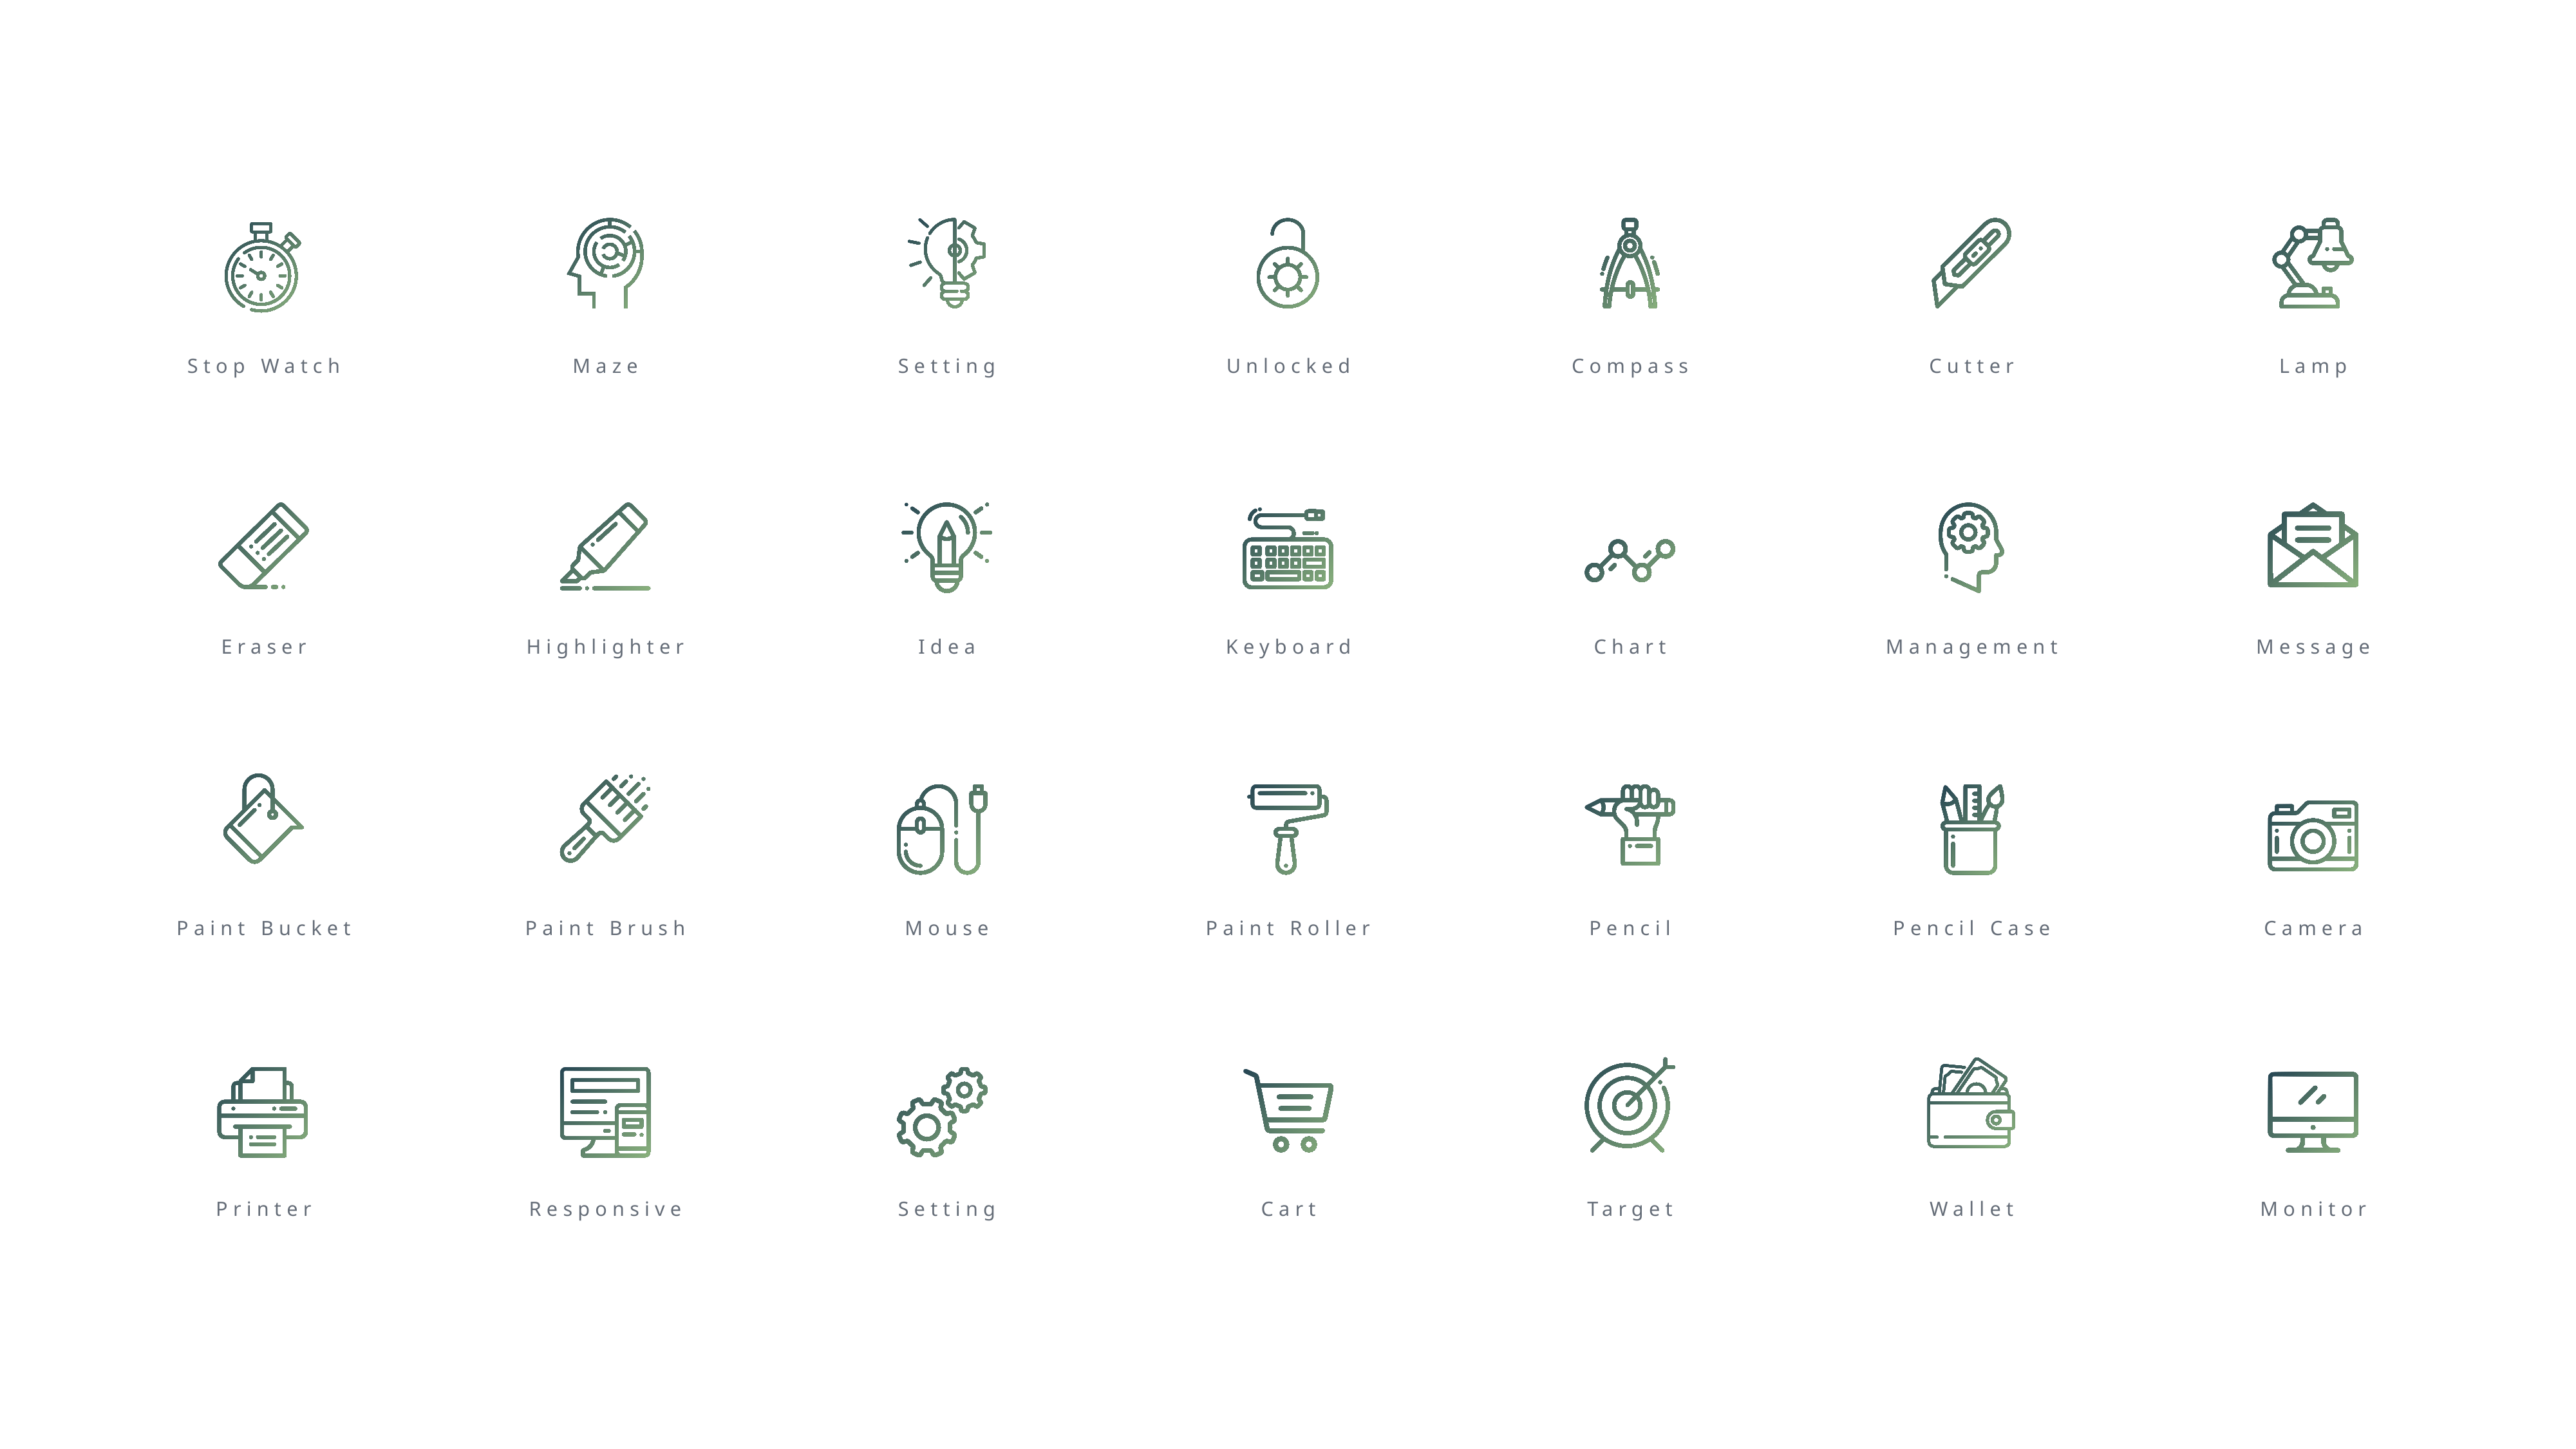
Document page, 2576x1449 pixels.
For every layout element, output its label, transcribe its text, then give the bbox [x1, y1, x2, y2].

text_box [2268, 800, 2358, 871]
text_box [599, 230, 644, 308]
text_box [910, 551, 920, 559]
text_box [2268, 502, 2358, 587]
text_box [973, 506, 983, 515]
text_box Wallet [1870, 1191, 2073, 1225]
text_box [634, 792, 646, 804]
text_box Paint Bucket [162, 911, 365, 944]
text_box [1273, 1136, 1290, 1153]
text_box [629, 774, 633, 779]
text_box [1584, 1057, 1675, 1153]
text_box Target [1528, 1191, 1732, 1225]
text_box [924, 218, 970, 308]
text_box [1248, 508, 1257, 521]
text_box [908, 240, 921, 245]
text_box [641, 777, 646, 781]
text_box Keyboard [1187, 629, 1390, 663]
text_box [1243, 509, 1333, 589]
text_box Setting [845, 348, 1048, 382]
text_box Message [2212, 629, 2415, 663]
text_box [217, 1067, 308, 1158]
text_box [567, 218, 632, 308]
text_box Paint Roller [1174, 911, 1402, 944]
text_box [917, 502, 977, 593]
text_box Idea [845, 629, 1048, 663]
text_box [218, 502, 309, 589]
text_box Camera [2212, 911, 2415, 944]
text_box Printer [162, 1191, 365, 1225]
text_box [560, 502, 648, 583]
text_box [910, 506, 920, 515]
text_box [1247, 784, 1329, 875]
text_box [1939, 502, 2004, 593]
text_box [1600, 218, 1660, 308]
text_box [1927, 1057, 2015, 1148]
text_box [954, 784, 988, 875]
text_box [918, 218, 929, 228]
text_box [1301, 1136, 1317, 1153]
text_box [641, 804, 648, 811]
text_box [909, 260, 922, 267]
text_box Cart [1187, 1191, 1390, 1225]
text_box [560, 586, 582, 591]
text_box Unlocked [1187, 348, 1390, 382]
text_box Setting [845, 1191, 1048, 1225]
text_box [612, 774, 618, 781]
text_box [941, 1067, 988, 1113]
text_box Mouse [845, 911, 1048, 944]
text_box Management [1861, 629, 2083, 663]
text_box [585, 586, 589, 591]
text_box [560, 779, 643, 863]
text_box [985, 502, 989, 507]
text_box [1584, 784, 1675, 866]
text_box [225, 222, 301, 313]
text_box Paint Brush [503, 911, 707, 944]
text_box Pencil Case [1870, 911, 2073, 944]
text_box [1932, 218, 2011, 308]
text_box [1584, 539, 1675, 582]
text_box Cutter [1870, 348, 2073, 382]
text_box [980, 531, 992, 535]
text_box [2272, 218, 2354, 308]
text_box Monitor [2212, 1191, 2415, 1225]
text_box Lamp [2212, 348, 2415, 382]
text_box [592, 586, 651, 591]
text_box Maze [503, 348, 707, 382]
text_box [1257, 218, 1319, 308]
text_box Highlighter [503, 629, 707, 663]
text_box [2268, 1072, 2358, 1153]
text_box [1243, 1068, 1333, 1133]
text_box [905, 502, 908, 507]
text_box Pencil [1528, 911, 1732, 944]
text_box Compass [1528, 348, 1732, 382]
text_box [1940, 784, 2004, 875]
text_box [923, 276, 932, 287]
text_box [901, 531, 914, 535]
text_box Stop Watch [162, 348, 365, 382]
text_box Chart [1528, 629, 1732, 663]
text_box [957, 220, 986, 281]
text_box [560, 1067, 651, 1158]
text_box [973, 551, 983, 559]
text_box Responsive [503, 1191, 707, 1225]
text_box [223, 773, 304, 864]
text_box Eraser [162, 629, 365, 663]
text_box [897, 1097, 957, 1157]
text_box [897, 784, 958, 875]
